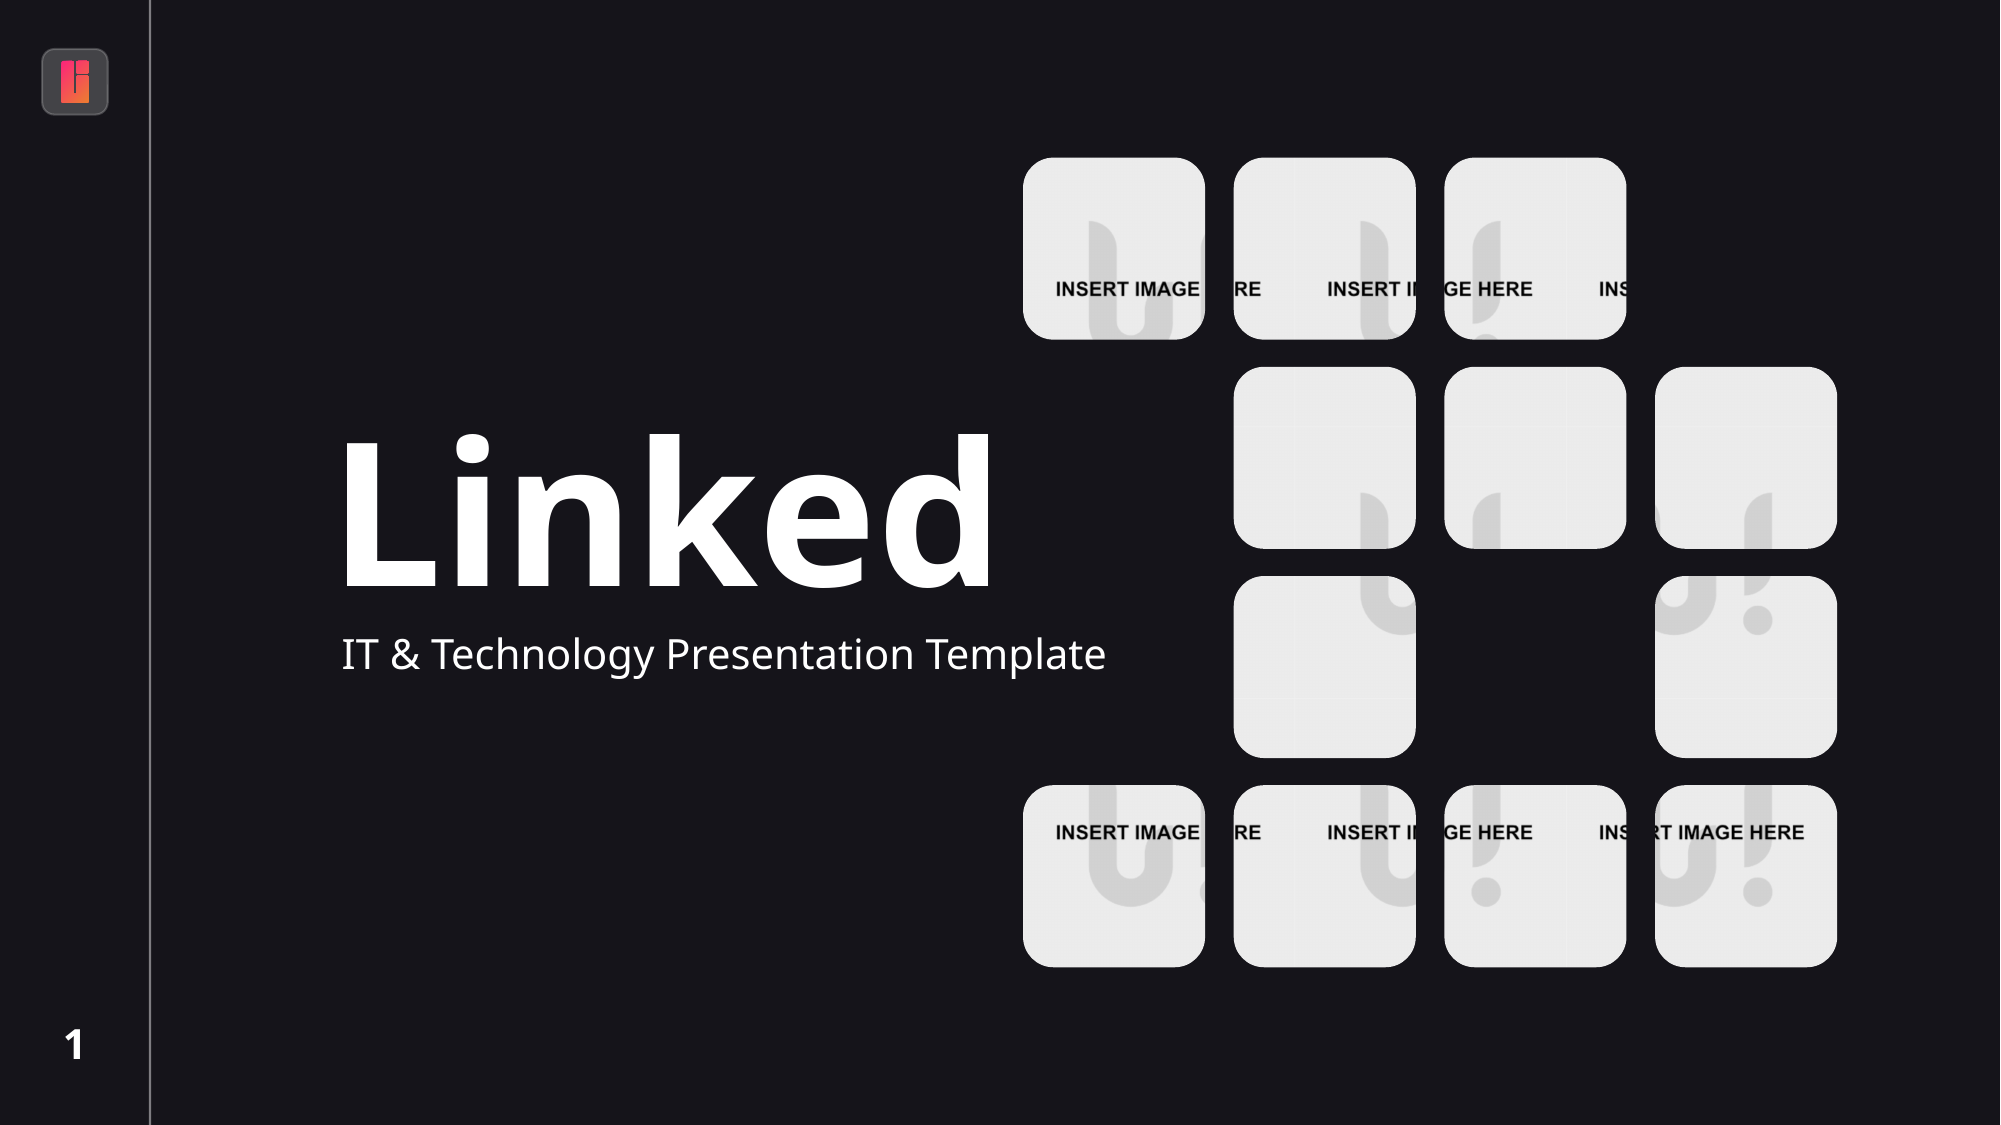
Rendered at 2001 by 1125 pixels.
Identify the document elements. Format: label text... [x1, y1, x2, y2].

text_box Linked [314, 378, 1019, 634]
picture [1023, 157, 1838, 968]
text_box IT & Technology Presentation Template [326, 620, 1023, 686]
